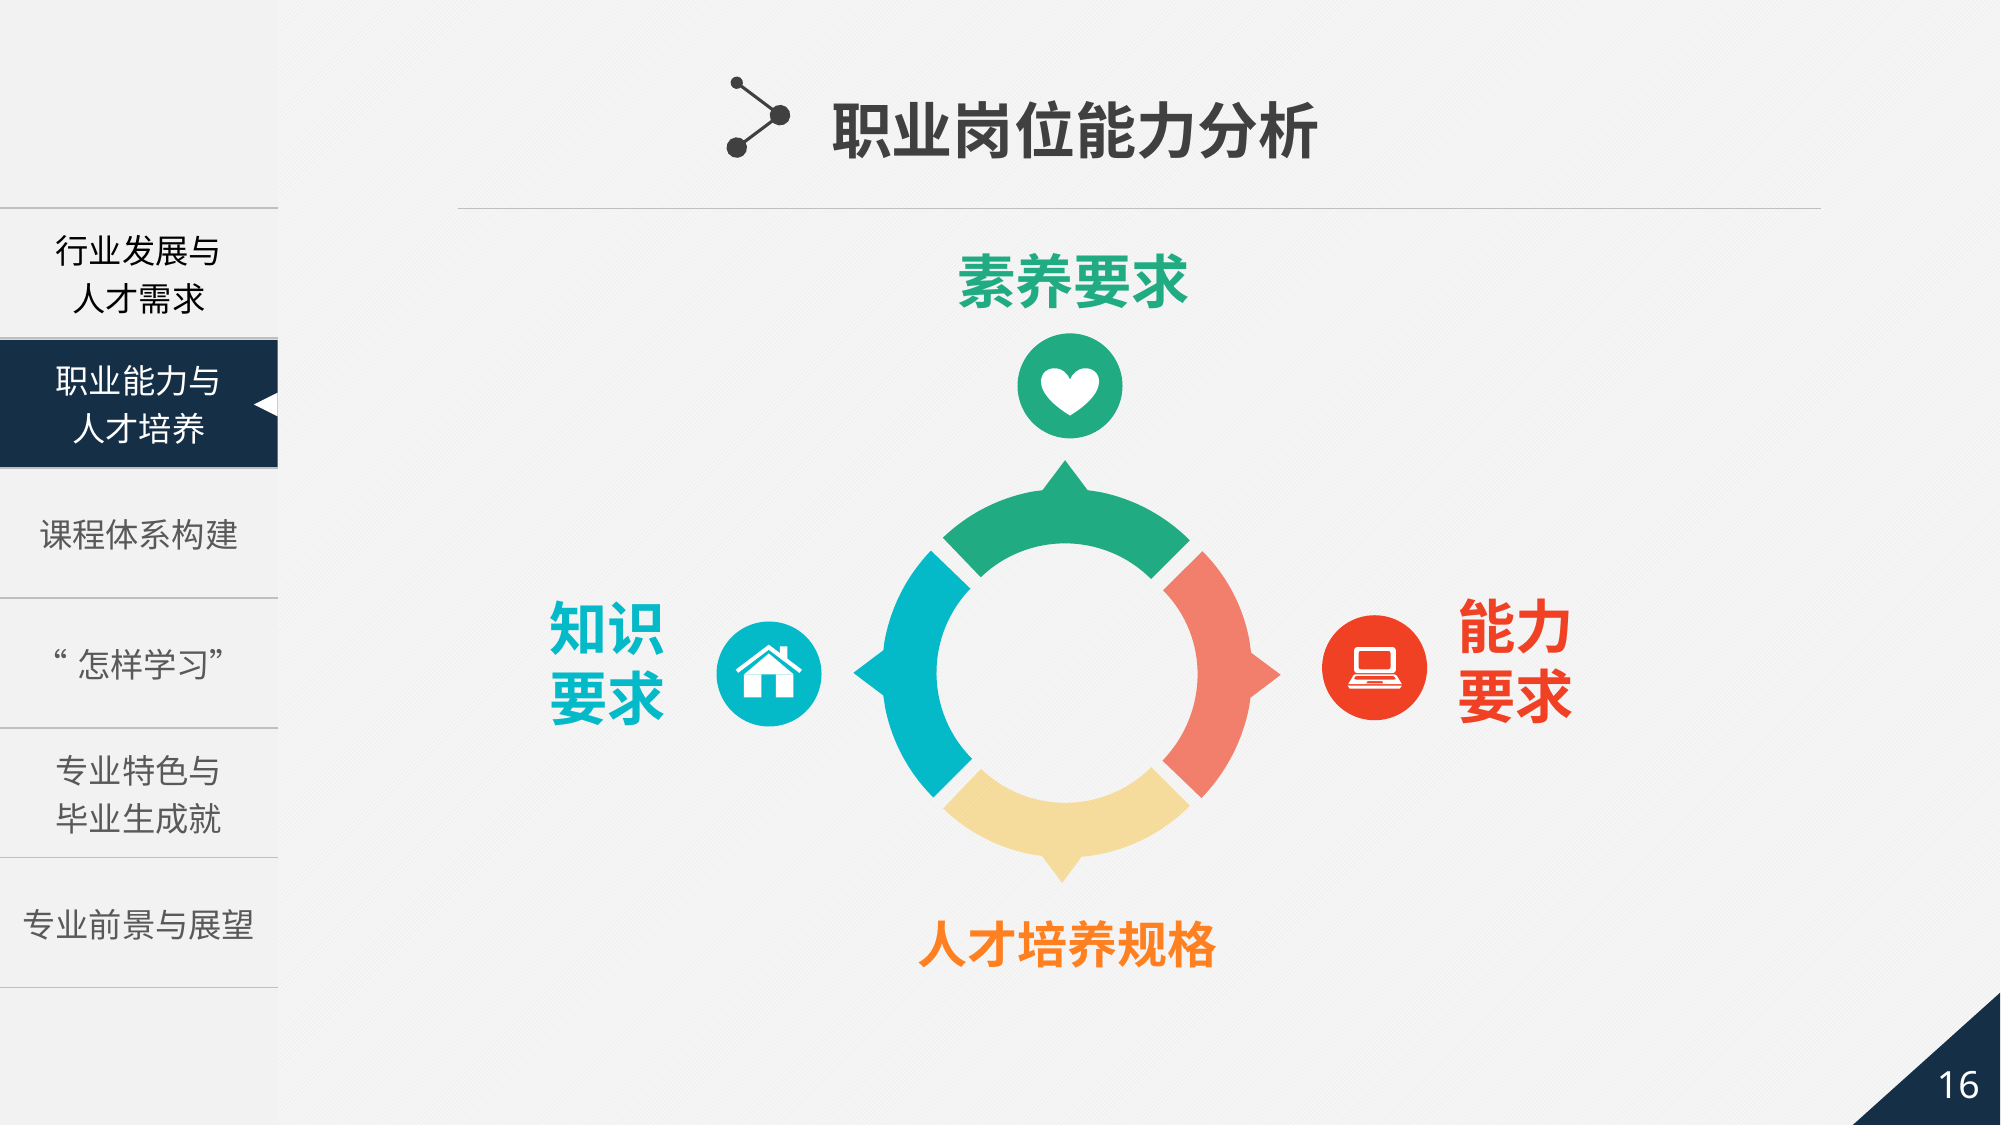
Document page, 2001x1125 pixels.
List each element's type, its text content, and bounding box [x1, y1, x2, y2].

text_box 素养要求 [941, 237, 1206, 323]
text_box 知识 要求 [534, 584, 681, 740]
text_box [851, 549, 974, 799]
text_box [941, 458, 1192, 581]
text_box 人才培养规格 [902, 906, 1291, 982]
text_box [1161, 549, 1283, 800]
text_box [941, 765, 1192, 885]
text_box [736, 82, 780, 148]
text_box 能力 要求 [1442, 582, 1589, 738]
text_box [1322, 615, 1428, 721]
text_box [716, 621, 822, 727]
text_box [1017, 333, 1123, 439]
text_box 职业岗位能力分析 [816, 84, 1335, 173]
